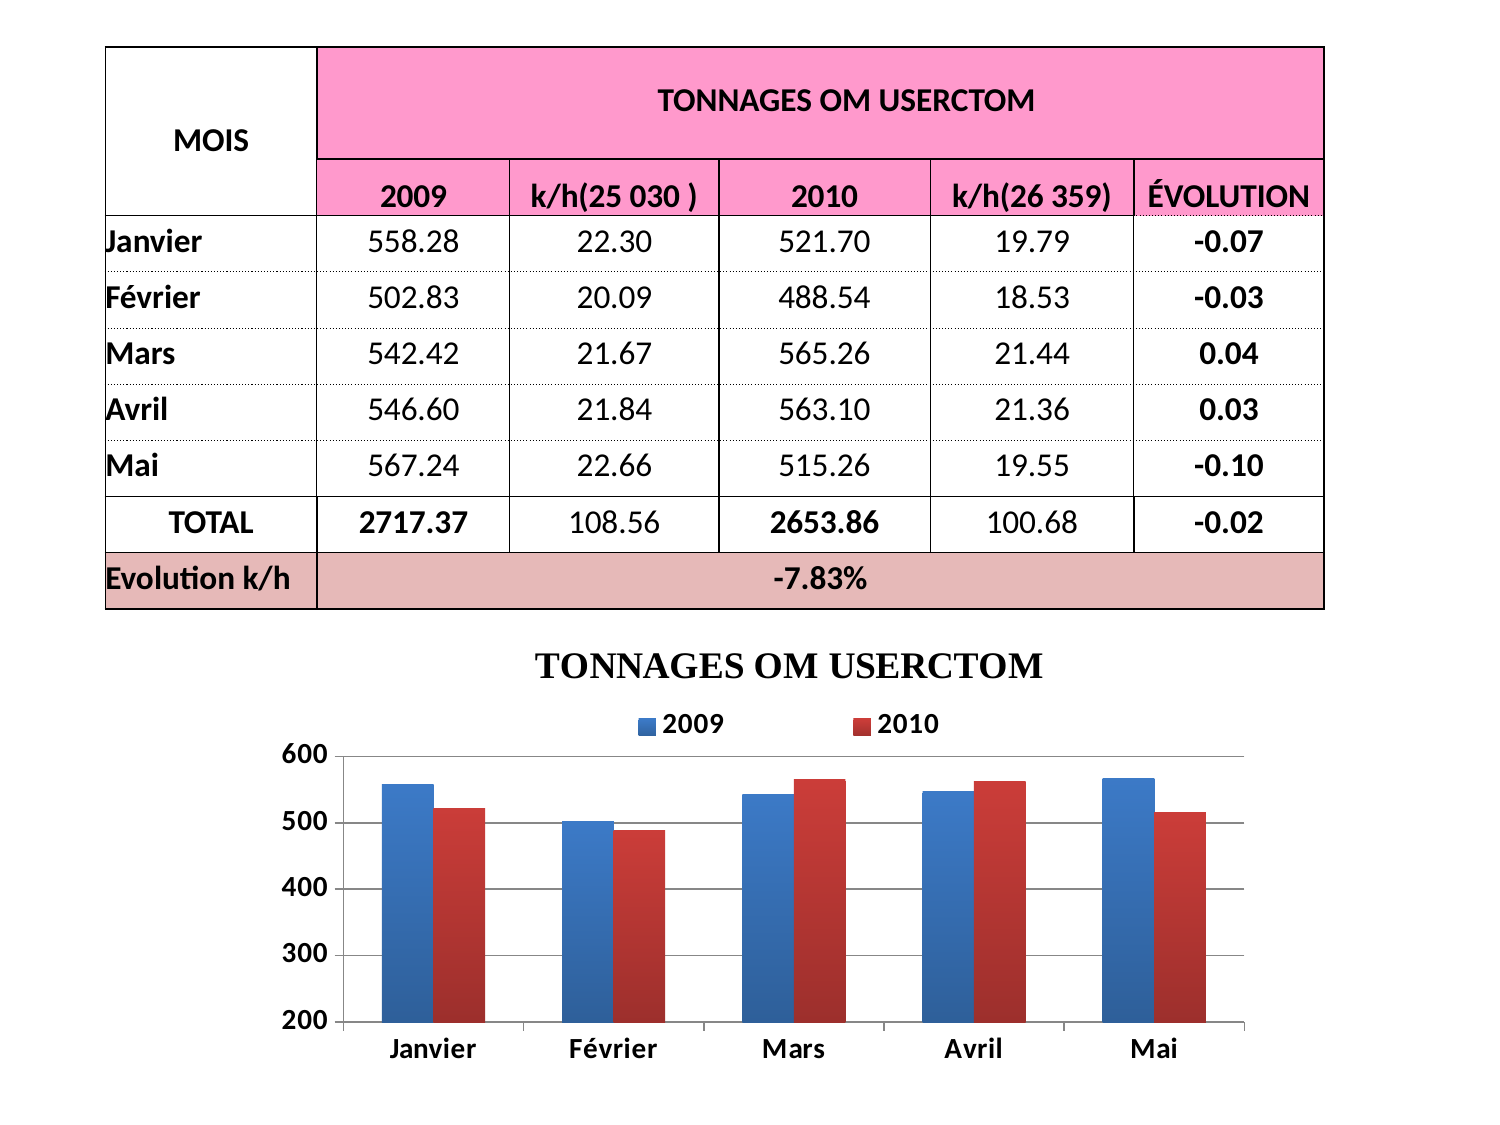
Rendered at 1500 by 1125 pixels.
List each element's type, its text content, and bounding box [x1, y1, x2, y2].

table_cell 21.84 [510, 384, 718, 440]
table_cell 565.26 [720, 328, 930, 384]
table_cell 0.03 [1134, 384, 1323, 440]
table_cell 18.53 [931, 272, 1133, 328]
table_cell 521.70 [720, 216, 930, 272]
table_cell -0.02 [1135, 497, 1323, 552]
table_cell 22.66 [510, 440, 718, 496]
table_header TONNAGES OM USERCTOM [318, 48, 1323, 158]
table_cell TOTAL [106, 497, 316, 552]
table_cell 0.04 [1134, 328, 1323, 384]
table_cell -7.83% [318, 553, 1323, 608]
table_cell Evolution k/h [106, 553, 316, 608]
table_cell 558.28 [317, 216, 509, 272]
table_cell 2653.86 [720, 497, 930, 552]
table_cell 19.79 [931, 216, 1133, 272]
table_cell [106, 159, 316, 215]
table_cell 19.55 [931, 440, 1133, 496]
table_cell Février [106, 272, 316, 328]
table_cell Mars [106, 328, 316, 384]
table_cell -0.10 [1134, 440, 1323, 496]
table_cell 567.24 [317, 440, 509, 496]
table_cell 563.10 [720, 384, 930, 440]
table_cell 542.42 [317, 328, 509, 384]
table_header [106, 48, 316, 103]
table_cell 100.68 [931, 497, 1133, 552]
table_cell 21.67 [510, 328, 718, 384]
table_cell 515.26 [720, 440, 930, 496]
table_cell 21.44 [931, 328, 1133, 384]
table_cell k/h(26 359) [931, 160, 1133, 215]
table_cell k/h(25 030 ) [510, 160, 718, 215]
table_cell 22.30 [510, 216, 718, 272]
table_cell ÉVOLUTION [1135, 160, 1323, 216]
table_cell 2010 [720, 160, 930, 215]
table_cell 2009 [317, 160, 509, 215]
chart [198, 620, 1278, 1125]
table_cell 2717.37 [318, 497, 509, 552]
table_cell 546.60 [317, 384, 509, 440]
table_cell MOIS [106, 103, 316, 159]
table_cell Avril [106, 384, 316, 440]
table_cell 21.36 [931, 384, 1133, 440]
table_cell 502.83 [317, 272, 509, 328]
table_cell Janvier [106, 216, 316, 272]
table_cell -0.03 [1134, 272, 1323, 328]
table_cell 488.54 [720, 272, 930, 328]
table_cell -0.07 [1134, 216, 1323, 272]
table_cell 108.56 [510, 497, 718, 552]
table_cell Mai [106, 440, 316, 496]
table_cell 20.09 [510, 272, 718, 328]
